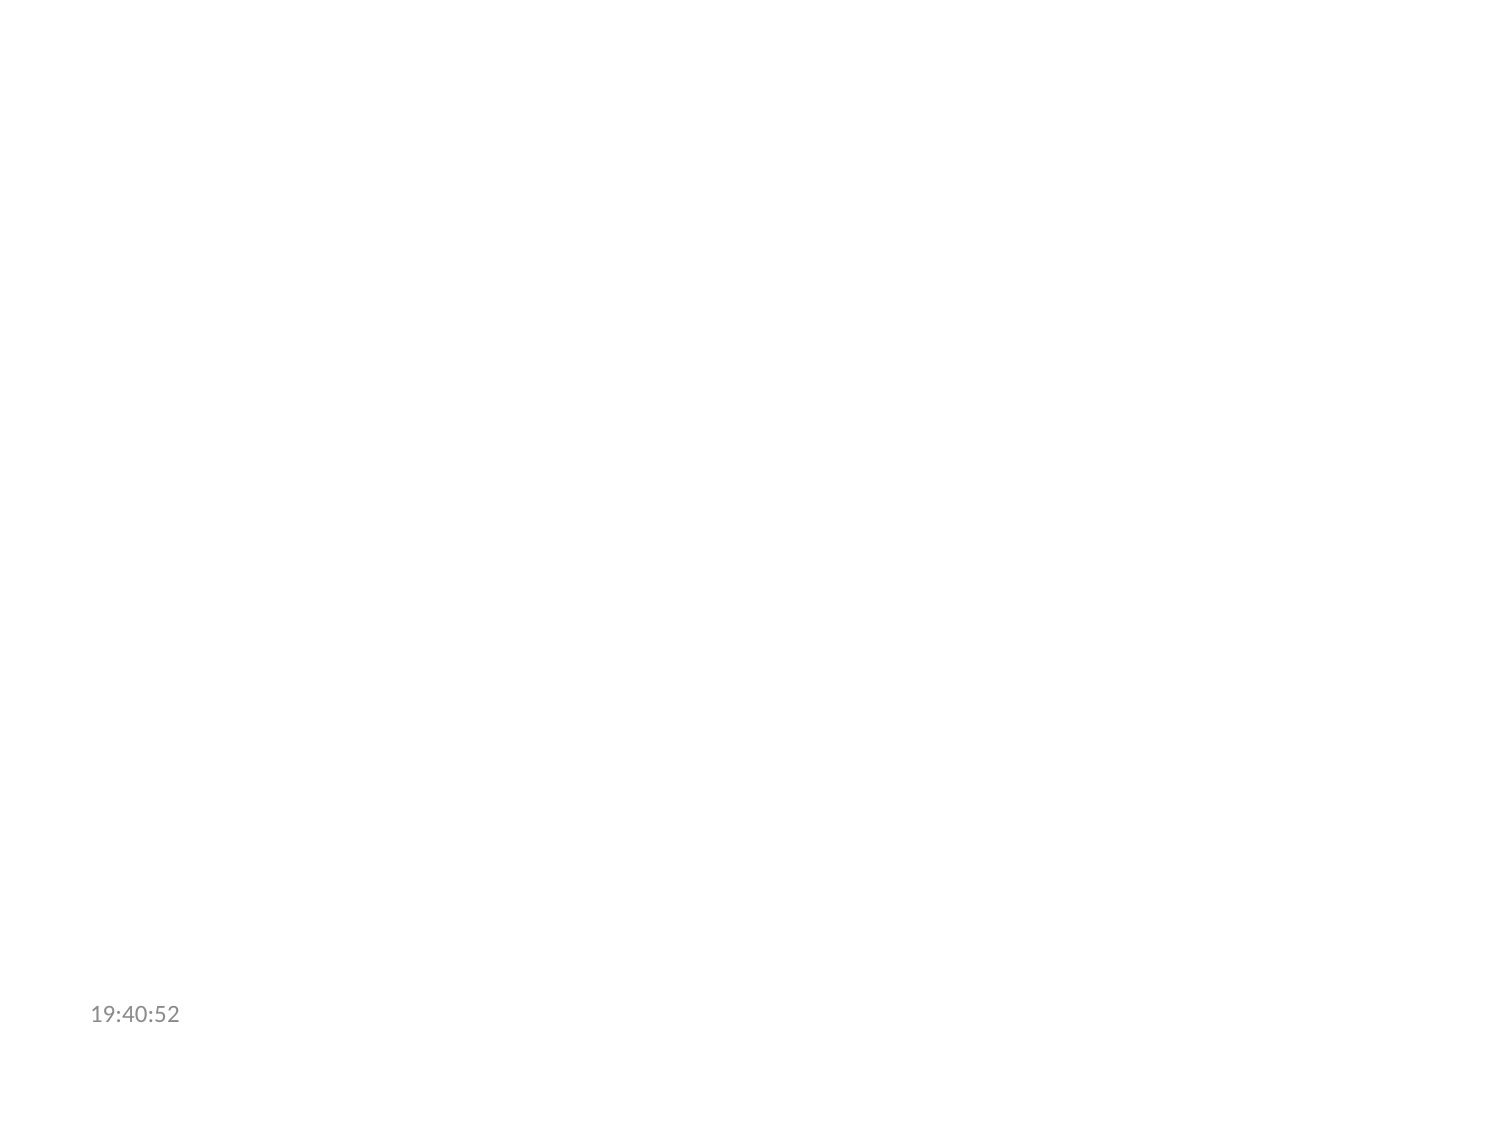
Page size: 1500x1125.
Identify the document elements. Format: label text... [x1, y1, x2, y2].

text_box 15:35:09 [75, 982, 425, 1043]
